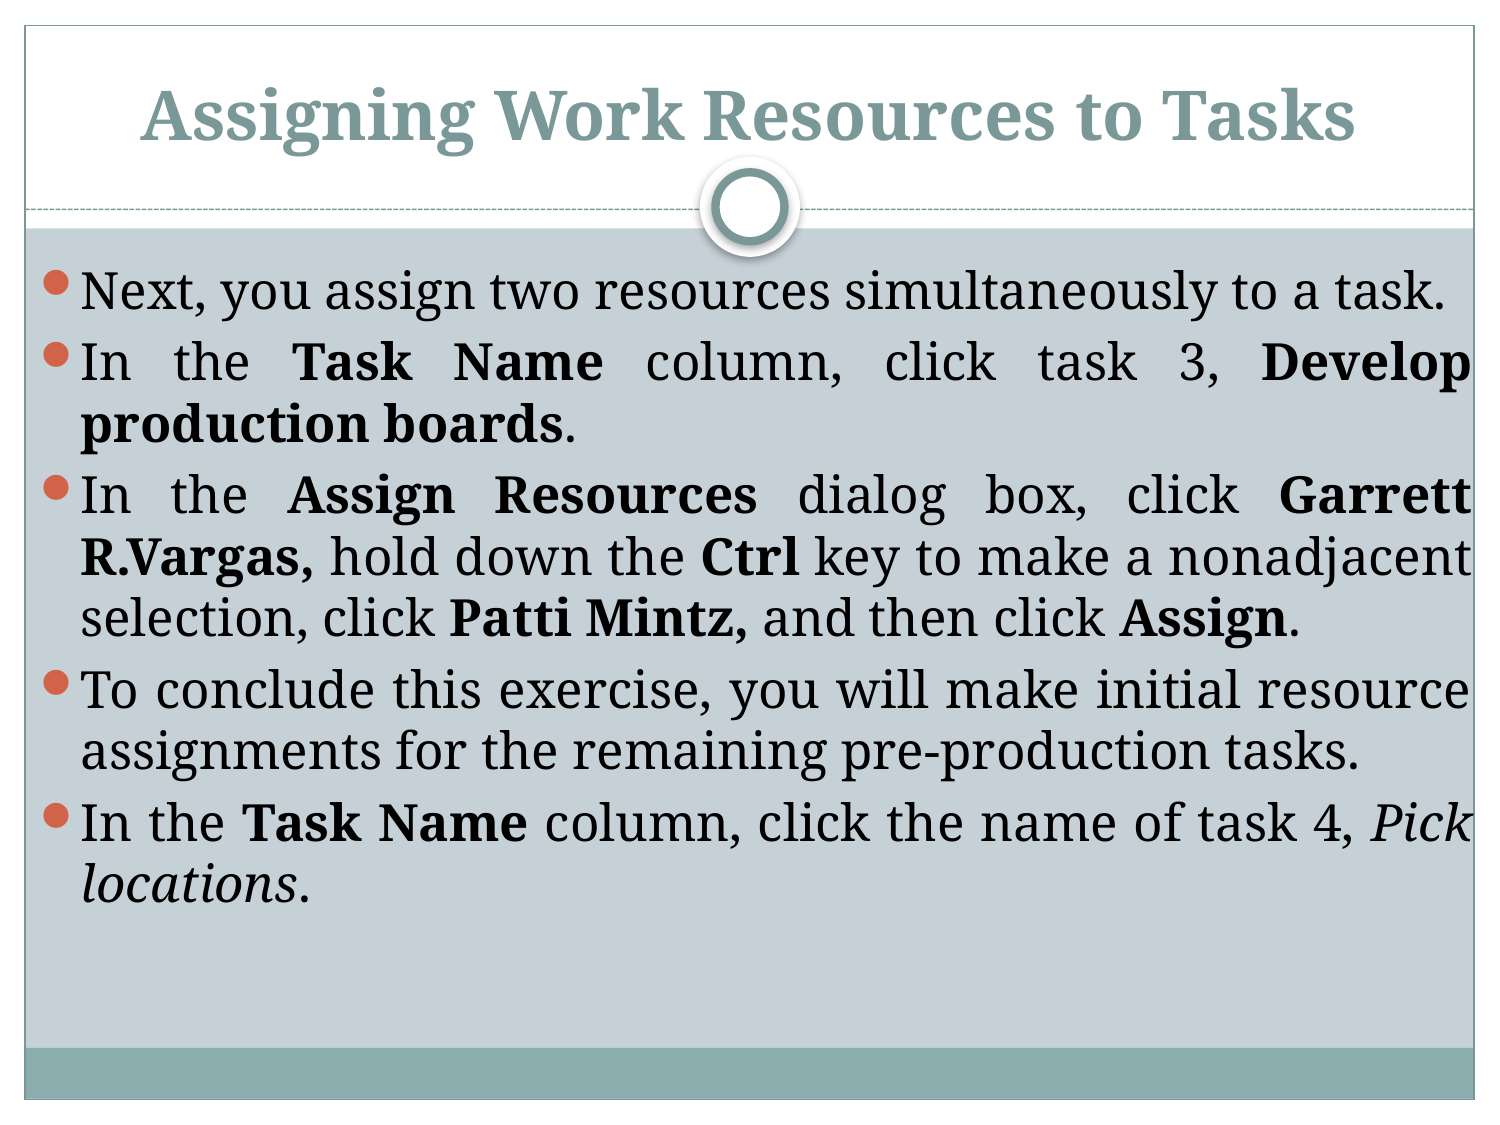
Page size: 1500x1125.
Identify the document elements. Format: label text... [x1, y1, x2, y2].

title Assigning Work Resources to Tasks [49, 37, 1450, 162]
list Next, you assign two resources simultaneously to a task. In the Task Name column, click task 3, Develop production boards. In the Assign Resources dialog box, click Garrett R.Vargas, hold down the Ctrl key to make a nonadjacent selection, click Patti Mintz, and then click Assign. To conclude this exercise, you will make initial resource assignments for the remaining pre-production tasks. In the Task Name column, click the name of task 4, Pick locations. [24, 250, 1488, 1088]
